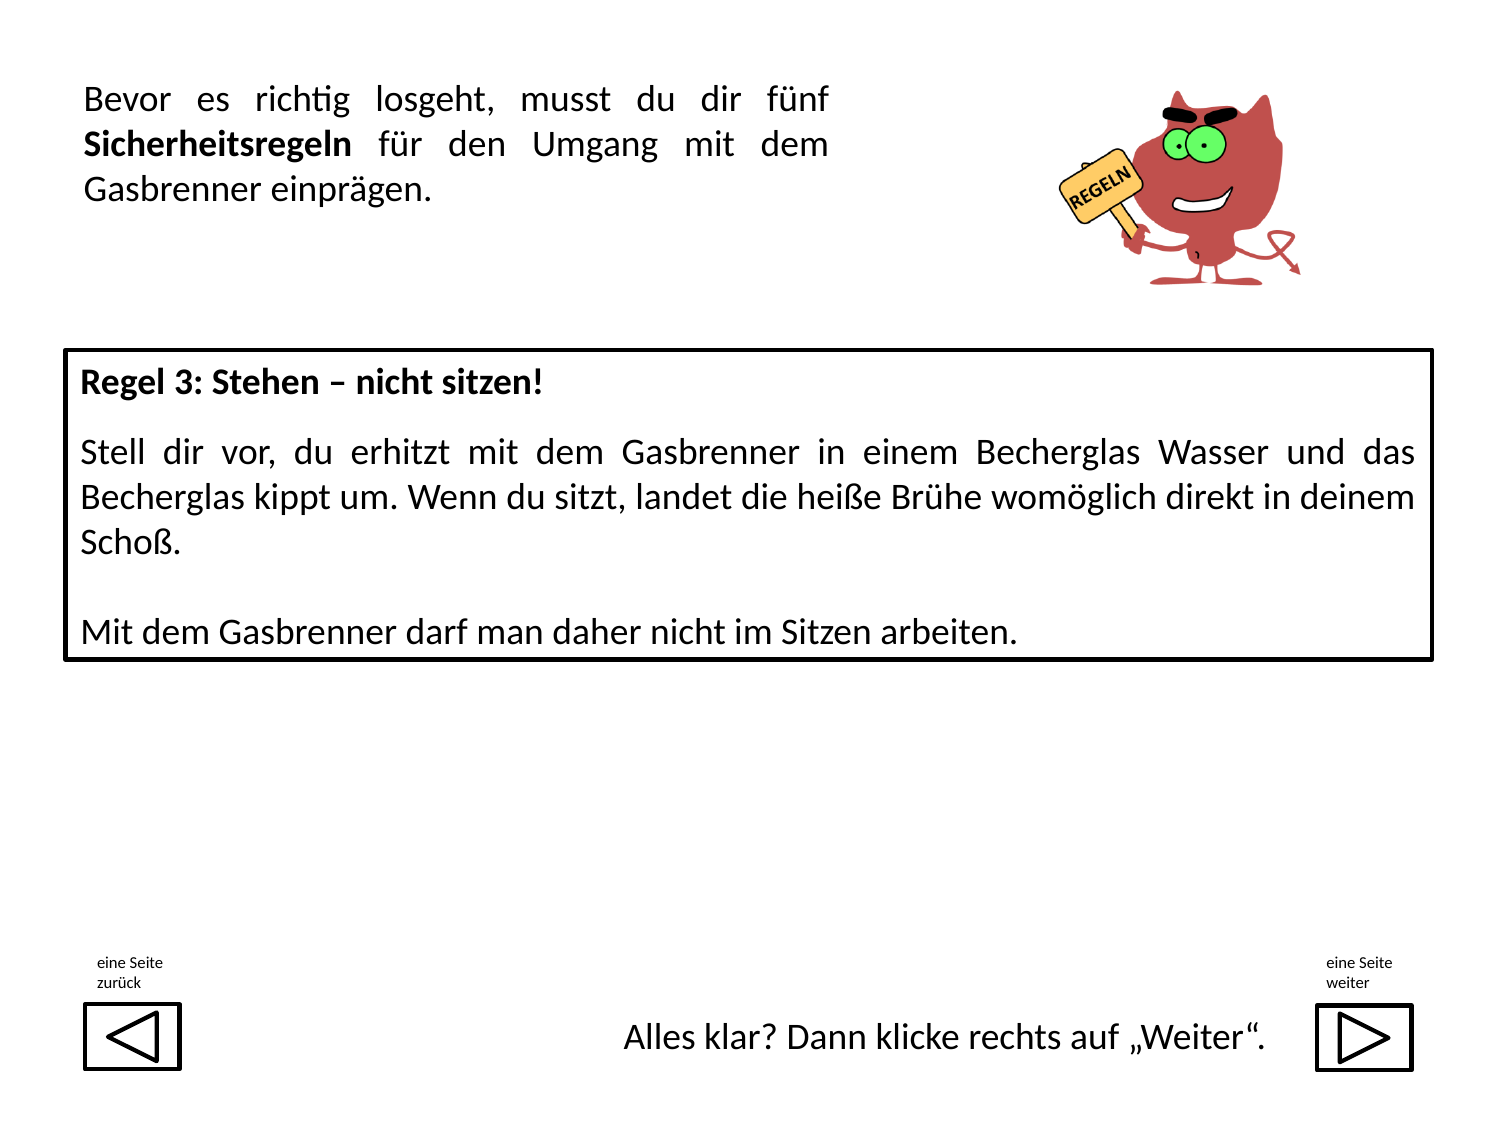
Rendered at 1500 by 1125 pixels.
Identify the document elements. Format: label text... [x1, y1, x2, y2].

text_box eine Seite zurück [82, 945, 199, 1000]
text_box eine Seite weiter [1311, 945, 1429, 1000]
text_box Bevor es richtig losgeht, musst du dir fünf Sicherheitsregeln für den Umgang mit dem Gasbrenner einprägen. [68, 66, 845, 217]
text_box Alles klar? Dann klicke rechts auf „Weiter“. [218, 1004, 1282, 1065]
picture [1054, 84, 1313, 291]
text_box [1315, 1003, 1414, 1072]
text_box Regel 3: Stehen – nicht sitzen! Stell dir vor, du erhitzt mit dem Gasbrenner in einem Becherglas Wasser und das Becherglas kippt um. Wenn du sitzt, landet die heiße Brühe womöglich direkt in deinem Schoß. Mit dem Gasbrenner darf man daher nicht im Sitzen arbeiten. [65, 349, 1433, 660]
text_box [83, 1002, 182, 1071]
